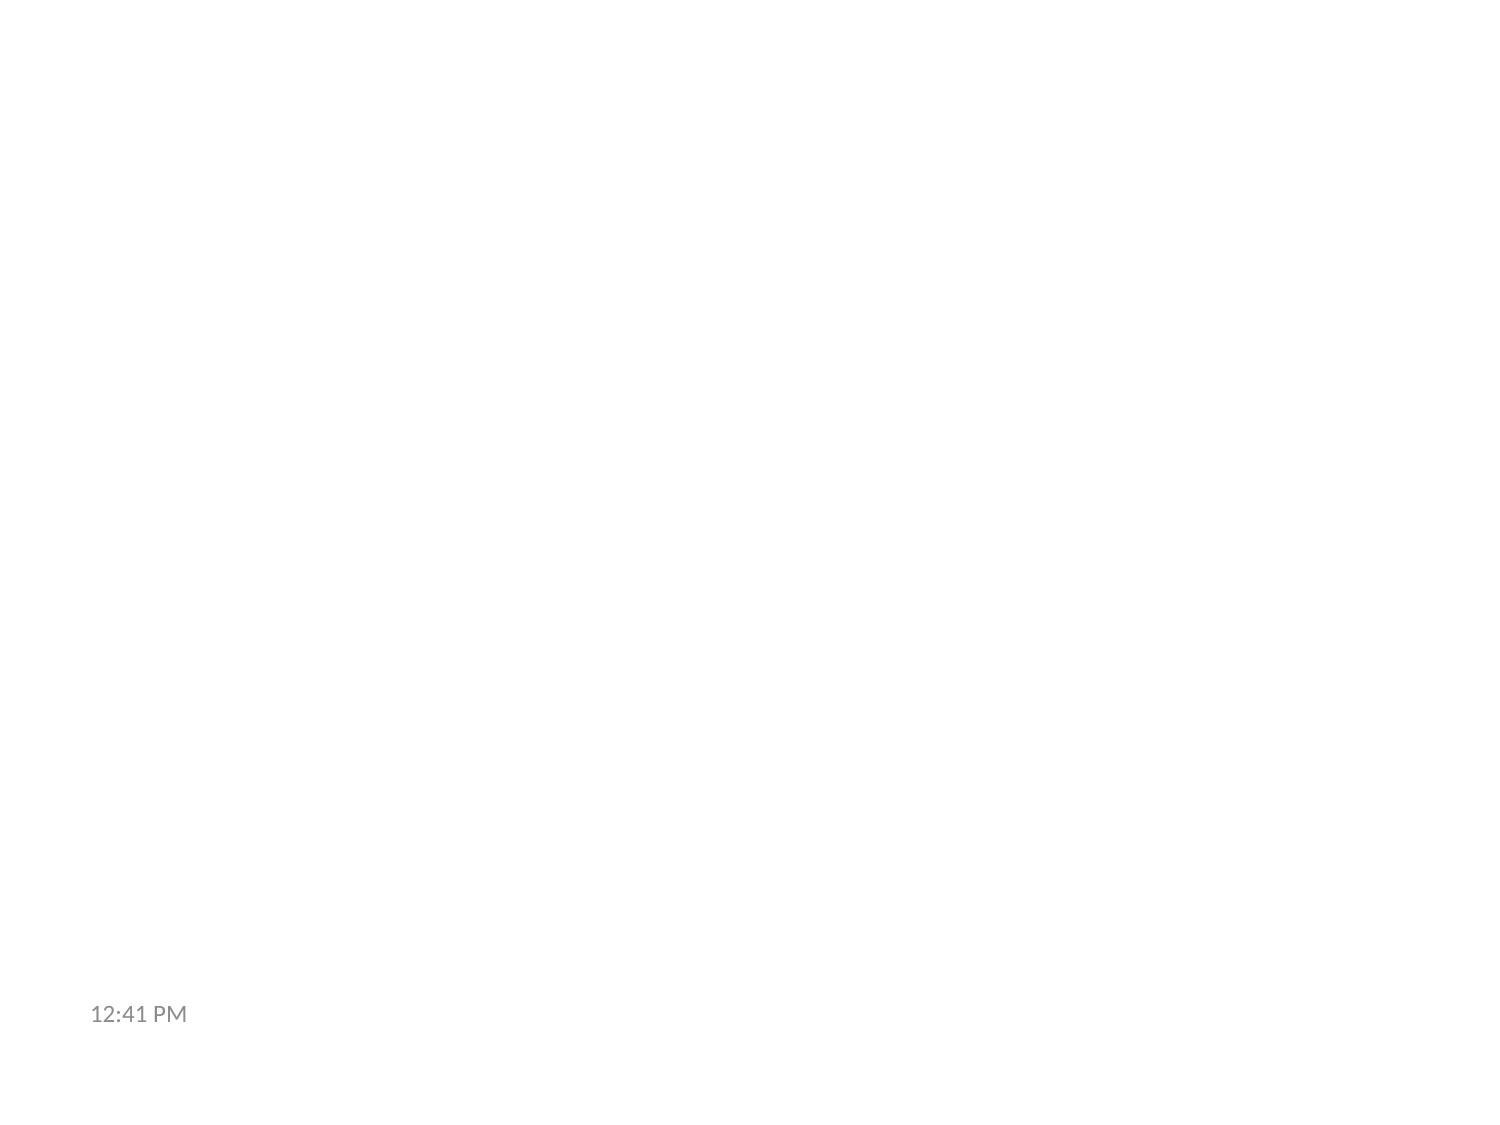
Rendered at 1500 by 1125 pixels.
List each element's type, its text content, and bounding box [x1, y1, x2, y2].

text_box 3:35 PM [75, 982, 425, 1043]
